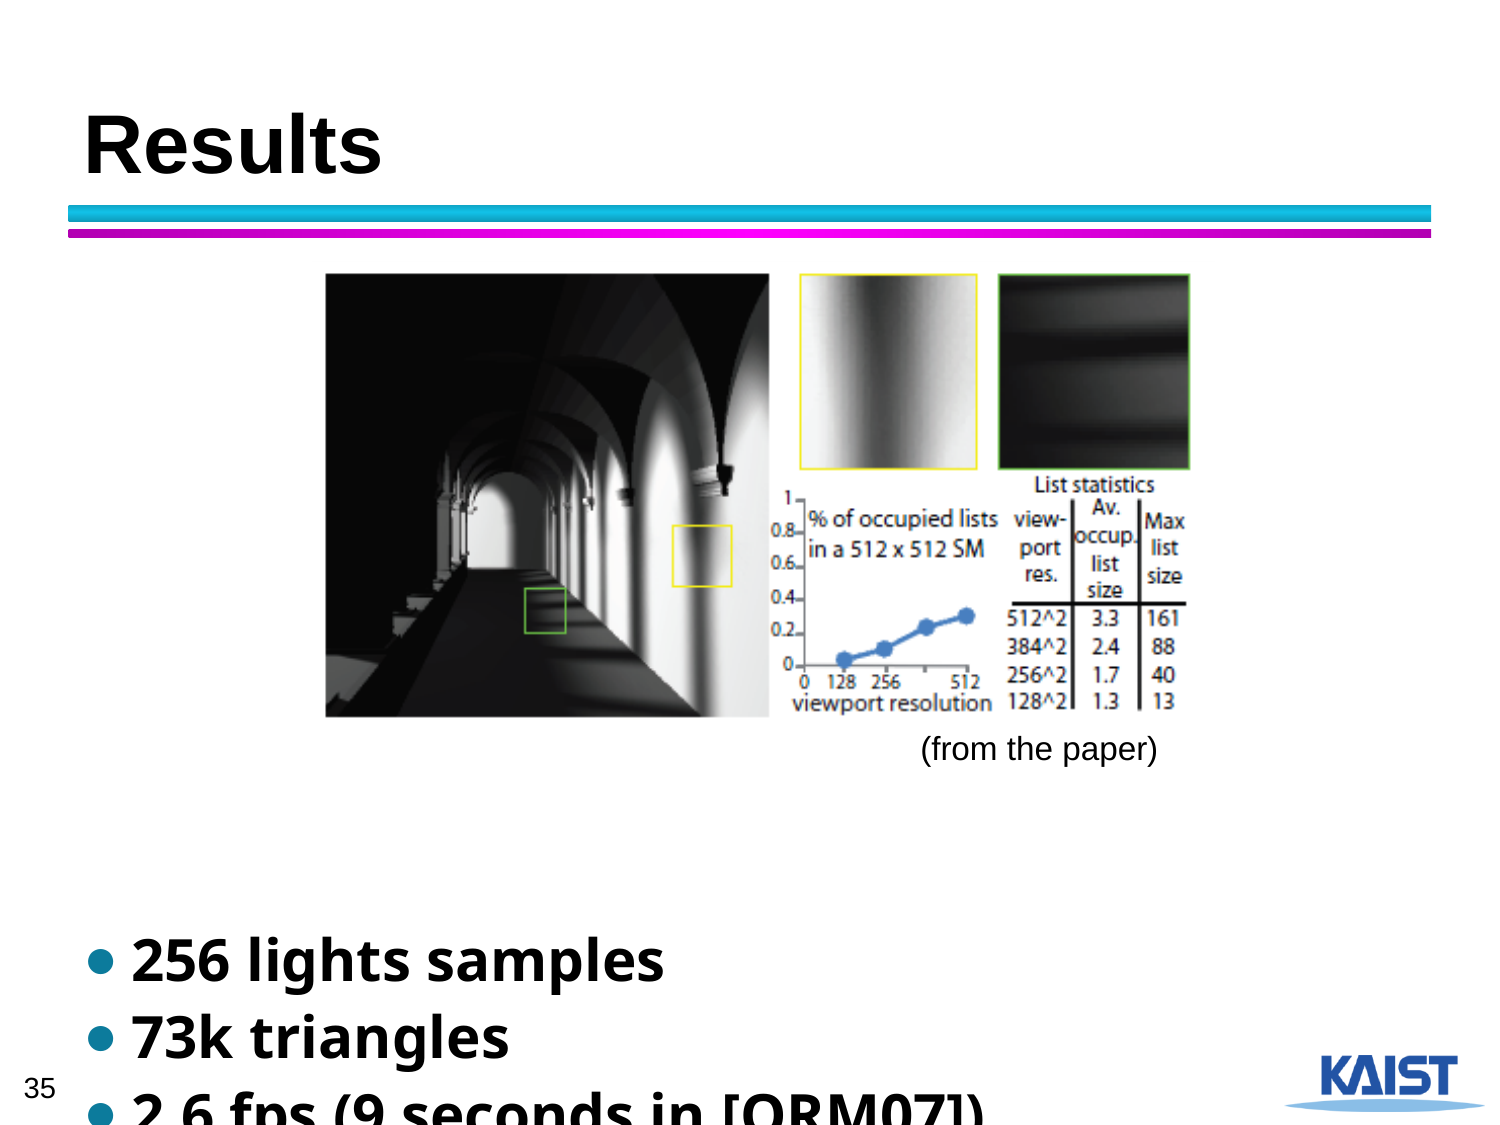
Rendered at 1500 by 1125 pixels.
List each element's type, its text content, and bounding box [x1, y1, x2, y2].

picture [1284, 1055, 1485, 1112]
picture [312, 260, 1215, 748]
text_box (from the paper) [905, 755, 1174, 775]
list 256 lights samples 73k triangles 2.6 fps (9 seconds in [ORM07]) [68, 259, 1434, 1093]
title Results [68, 48, 1428, 199]
